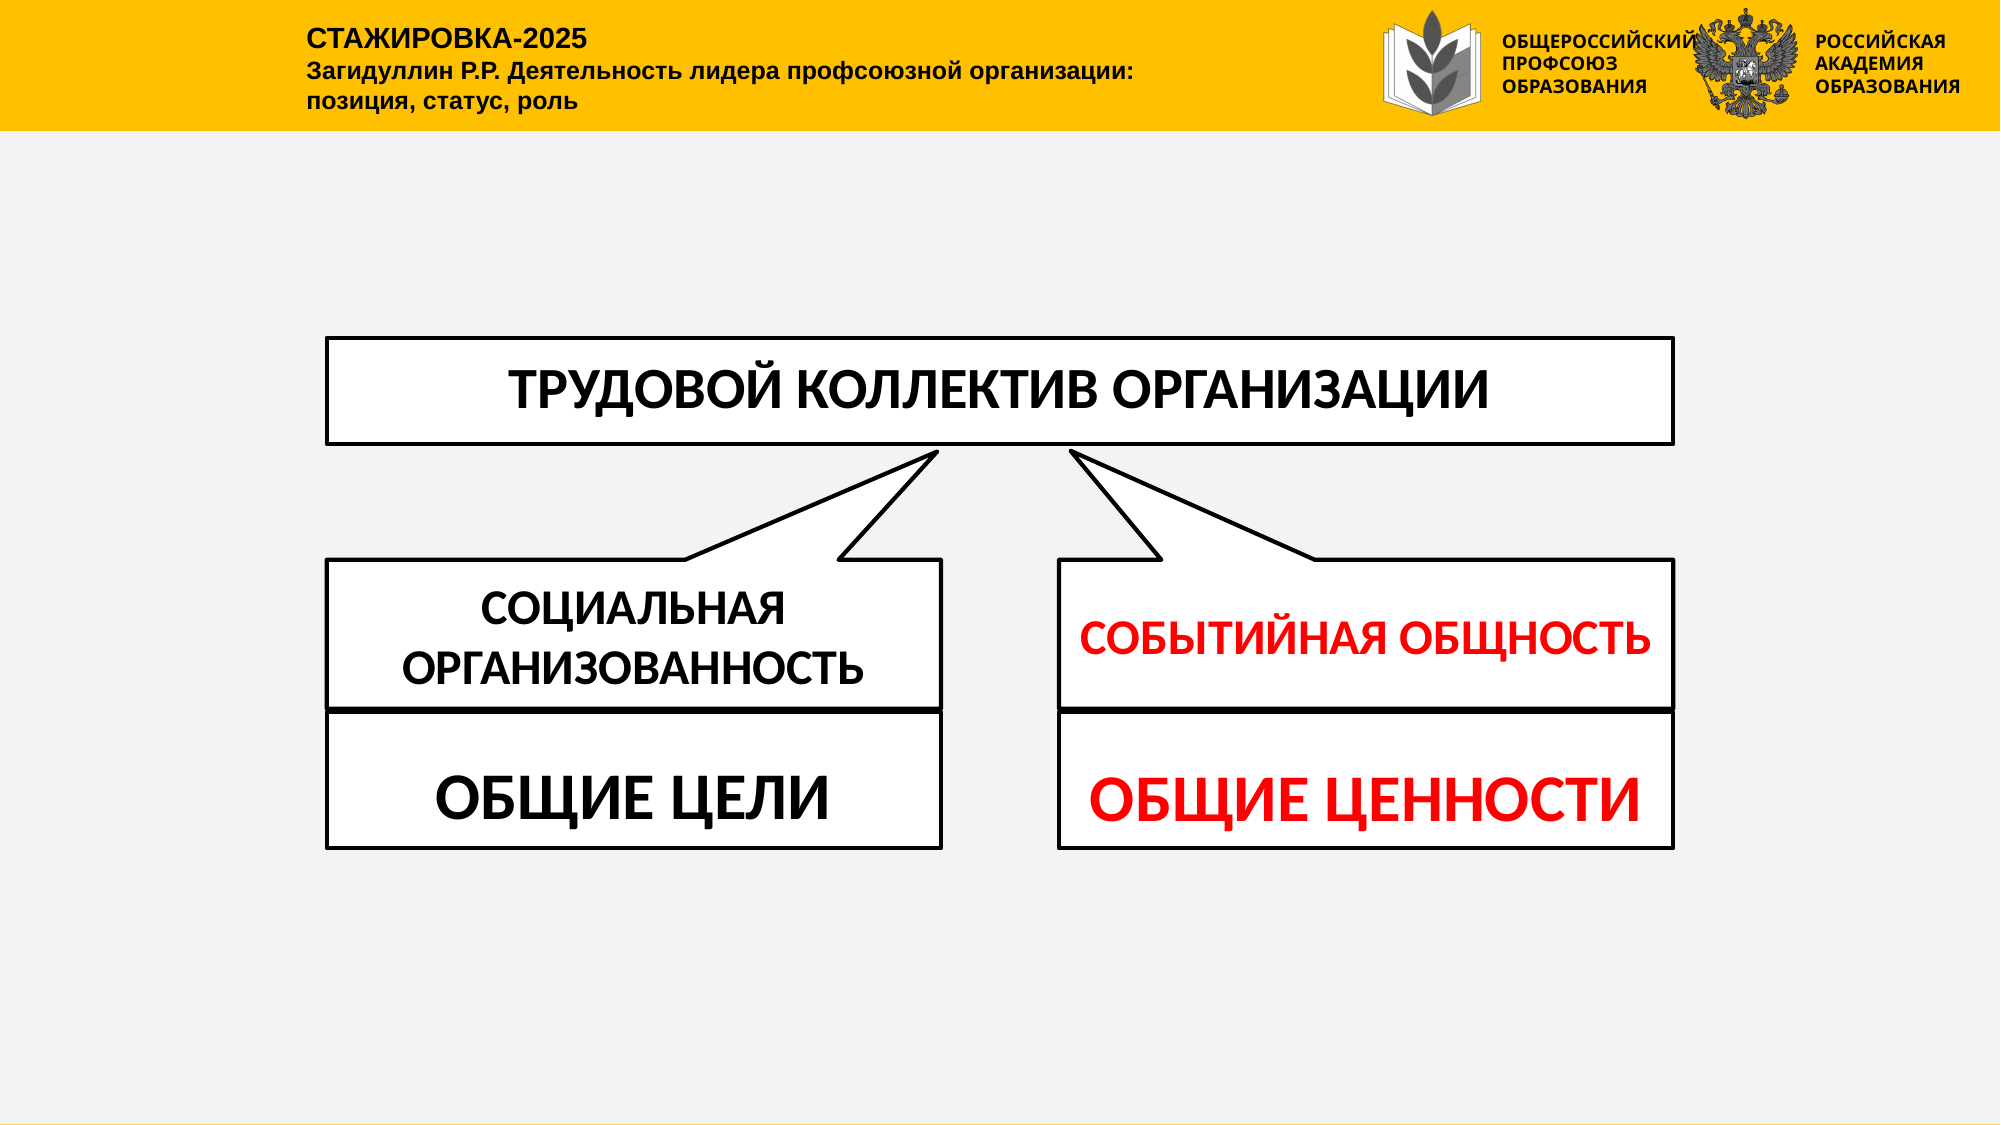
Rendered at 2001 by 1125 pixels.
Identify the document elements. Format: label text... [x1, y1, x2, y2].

text_box ОБЩИЕ ЦЕЛИ [326, 733, 941, 827]
text_box [325, 336, 1675, 446]
text_box ОБЩИЕ ЦЕННОСТИ [1059, 734, 1674, 828]
text_box СОБЫТИЙНАЯ ОБЩНОСТЬ [1056, 448, 1676, 711]
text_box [291, 8, 1990, 124]
text_box [1057, 711, 1675, 850]
text_box СОЦИАЛЬНАЯ ОРГАНИЗОВАННОСТЬ [324, 449, 944, 711]
text_box [325, 711, 943, 850]
title ТРУДОВОЙ КОЛЛЕКТИВ ОРГАНИЗАЦИИ [326, 337, 1674, 431]
